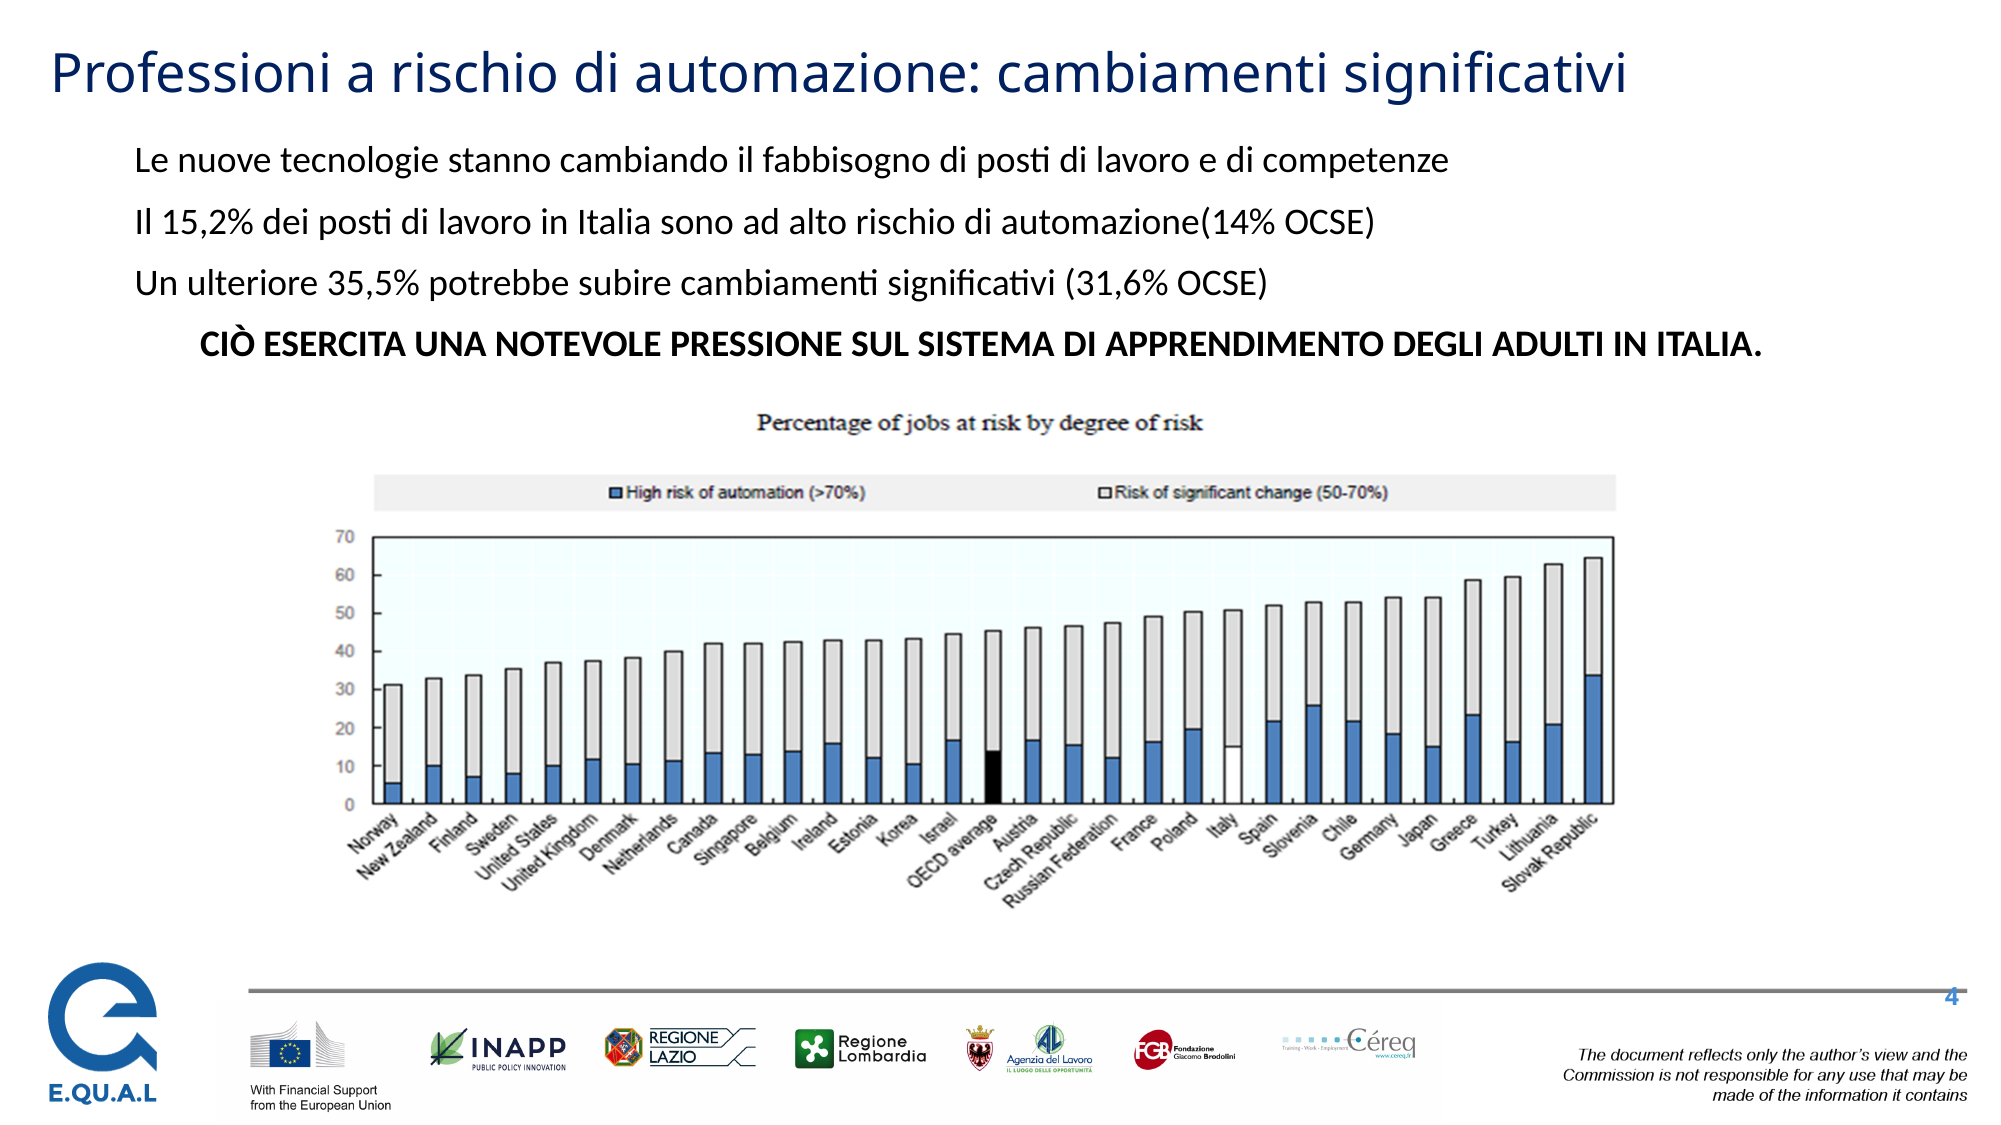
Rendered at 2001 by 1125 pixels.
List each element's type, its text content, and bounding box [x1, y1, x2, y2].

list Le nuove tecnologie stanno cambiando il fabbisogno di posti di lavoro e di competenze Il 15,2% dei posti di lavoro in Italia sono ad alto rischio di automazione(14% OCSE) Un ulteriore 35,5% potrebbe subire cambiamenti significativi (31,6% OCSE) CIÒ ESERCITA UNA NOTEVOLE PRESSIONE SUL SISTEMA DI APPRENDIMENTO DEGLI ADULTI IN ITALIA. [119, 133, 1845, 390]
title Professioni a rischio di automazione: cambiamenti significativi [35, 37, 1818, 112]
picture [0, 943, 2000, 1125]
picture [302, 408, 1673, 933]
